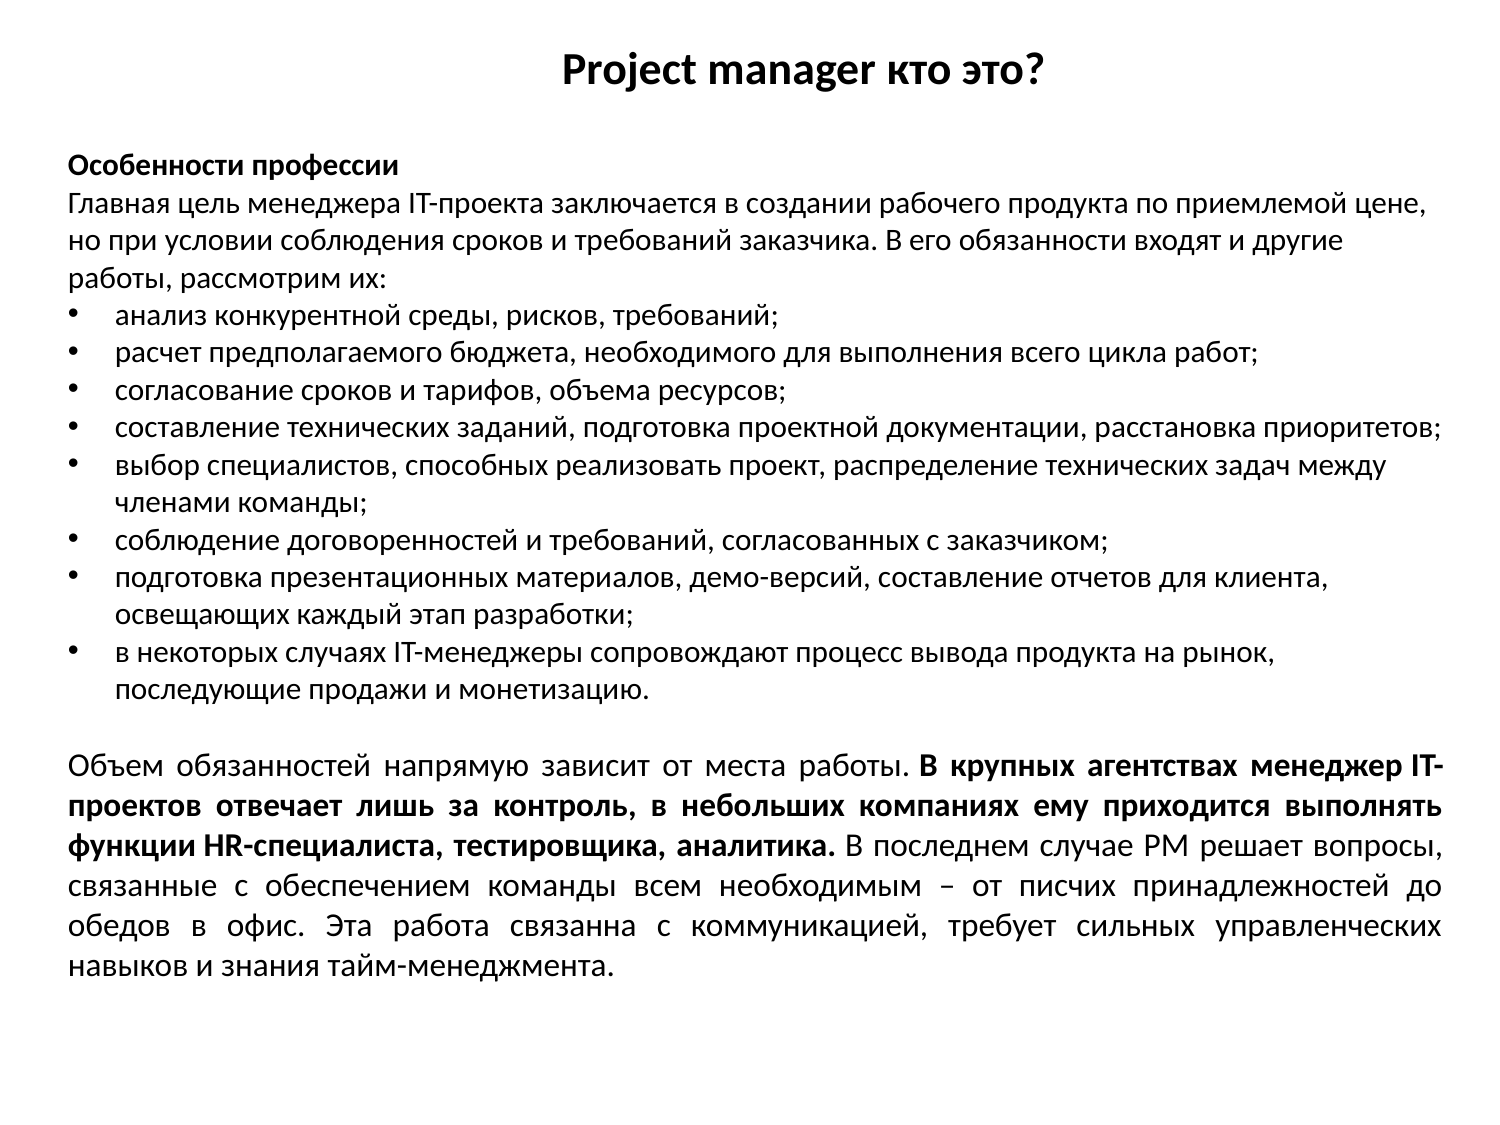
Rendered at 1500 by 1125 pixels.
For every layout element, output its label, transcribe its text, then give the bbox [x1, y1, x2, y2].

title Project manager кто это? [348, 30, 1260, 102]
text_box Особенности профессии Главная цель менеджера IT-проекта заключается в создании рабочего продукта по приемлемой цене, но при условии соблюдения сроков и требований заказчика. В его обязанности входят и другие работы, рассмотрим их: анализ конкурентной среды, рисков, требований; расчет предполагаемого бюджета, необходимого для выполнения всего цикла работ; согласование сроков и тарифов, объема ресурсов; составление технических заданий, подготовка проектной документации, расстановка приоритетов; выбор специалистов, способных реализовать проект, распределение технических задач между членами команды; соблюдение договоренностей и требований, согласованных с заказчиком; подготовка презентационных материалов, демо-версий, составление отчетов для клиента, освещающих каждый этап разработки; в некоторых случаях IT-менеджеры сопровождают процесс вывода продукта на рынок, последующие продажи и монетизацию. Объем обязанностей напрямую зависит от места работы. В крупных агентствах менеджер IT-проектов отвечает лишь за контроль, в небольших компаниях ему приходится выполнять функции HR-специалиста, тестировщика, аналитика. В последнем случае PM решает вопросы, связанные с обеспечением команды всем необходимым – от писчих принадлежностей до обедов в офис. Эта работа связанна с коммуникацией, требует сильных управленческих навыков и знания тайм-менеджмента. [53, 137, 1459, 991]
